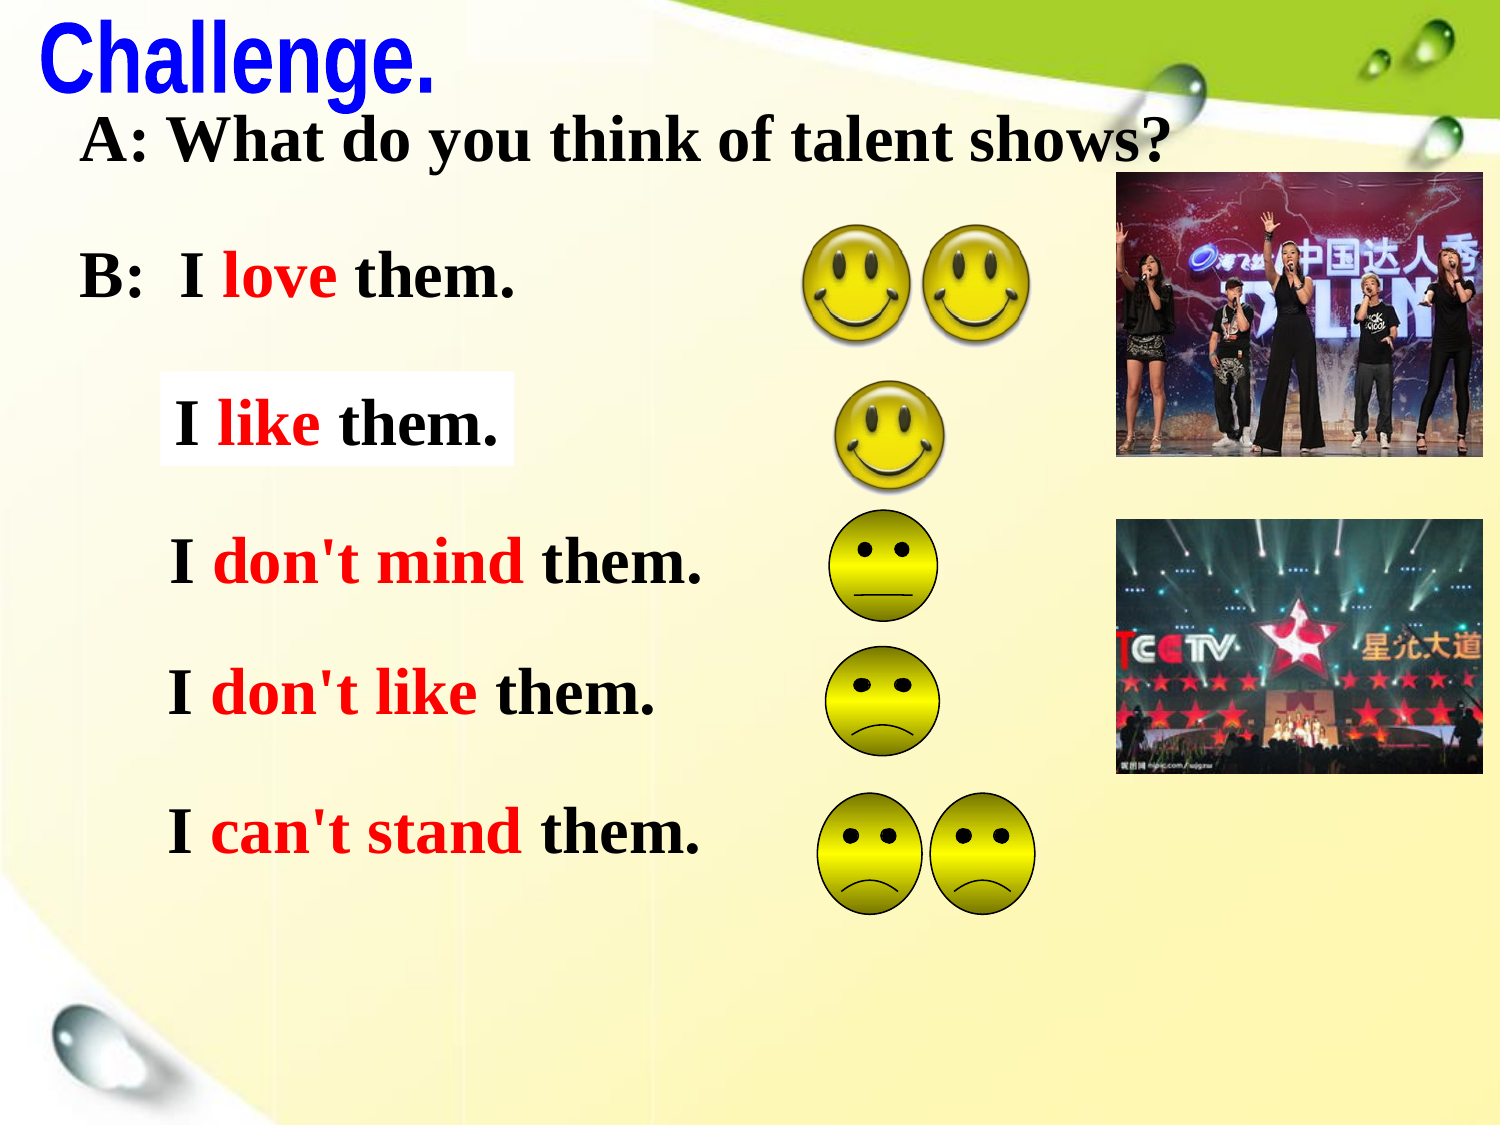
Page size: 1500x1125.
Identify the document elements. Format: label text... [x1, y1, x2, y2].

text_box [795, 220, 1036, 353]
text_box I like them. [160, 371, 515, 466]
picture [0, 0, 1500, 1125]
text_box I can't stand them. [152, 779, 765, 875]
text_box I don't mind them. [154, 509, 718, 605]
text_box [817, 792, 1036, 915]
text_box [828, 509, 938, 622]
text_box I don't like them. [152, 640, 718, 736]
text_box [825, 646, 940, 756]
text_box A: What do you think of talent shows? B: I love them. [65, 31, 1247, 318]
